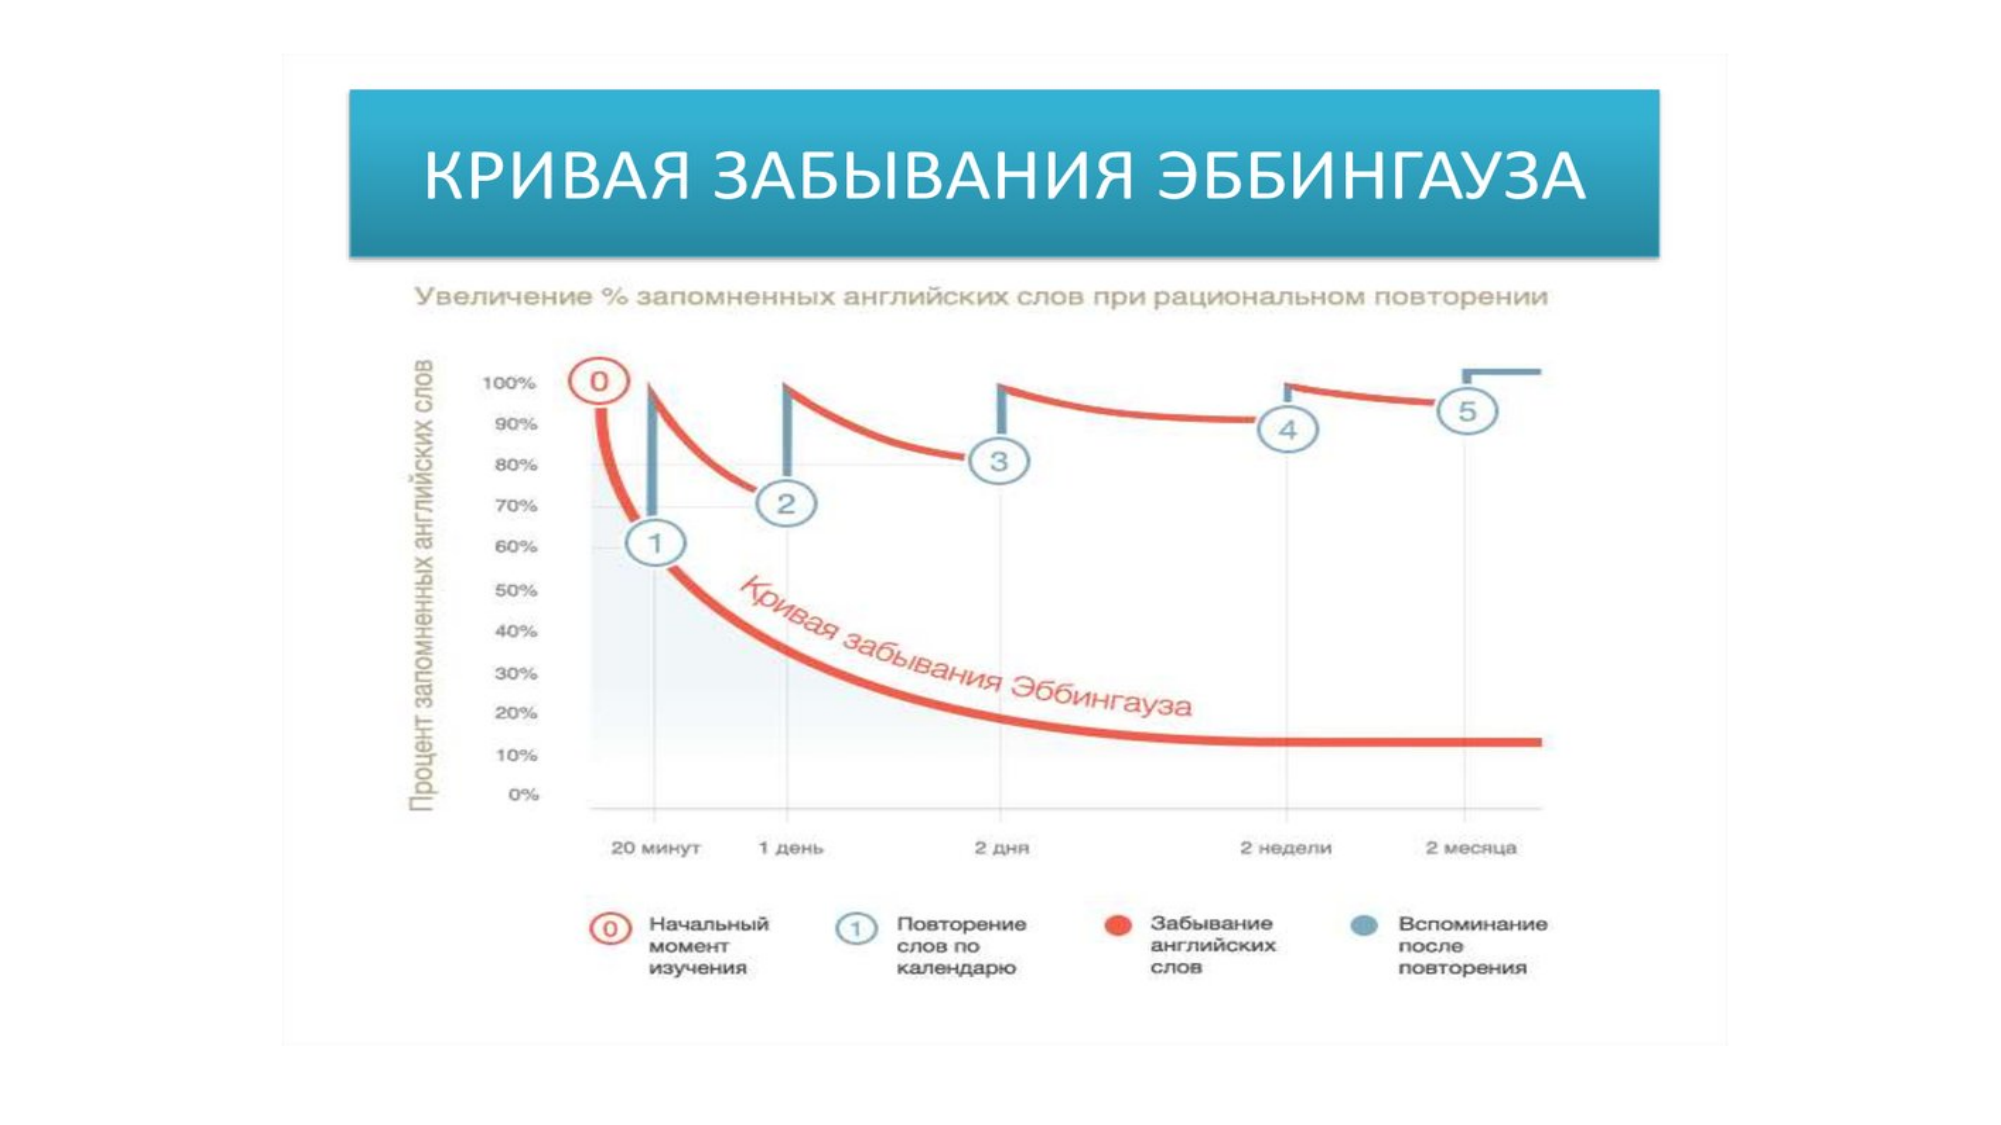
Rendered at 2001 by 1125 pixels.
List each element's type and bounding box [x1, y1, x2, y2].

list [281, 54, 1729, 1047]
